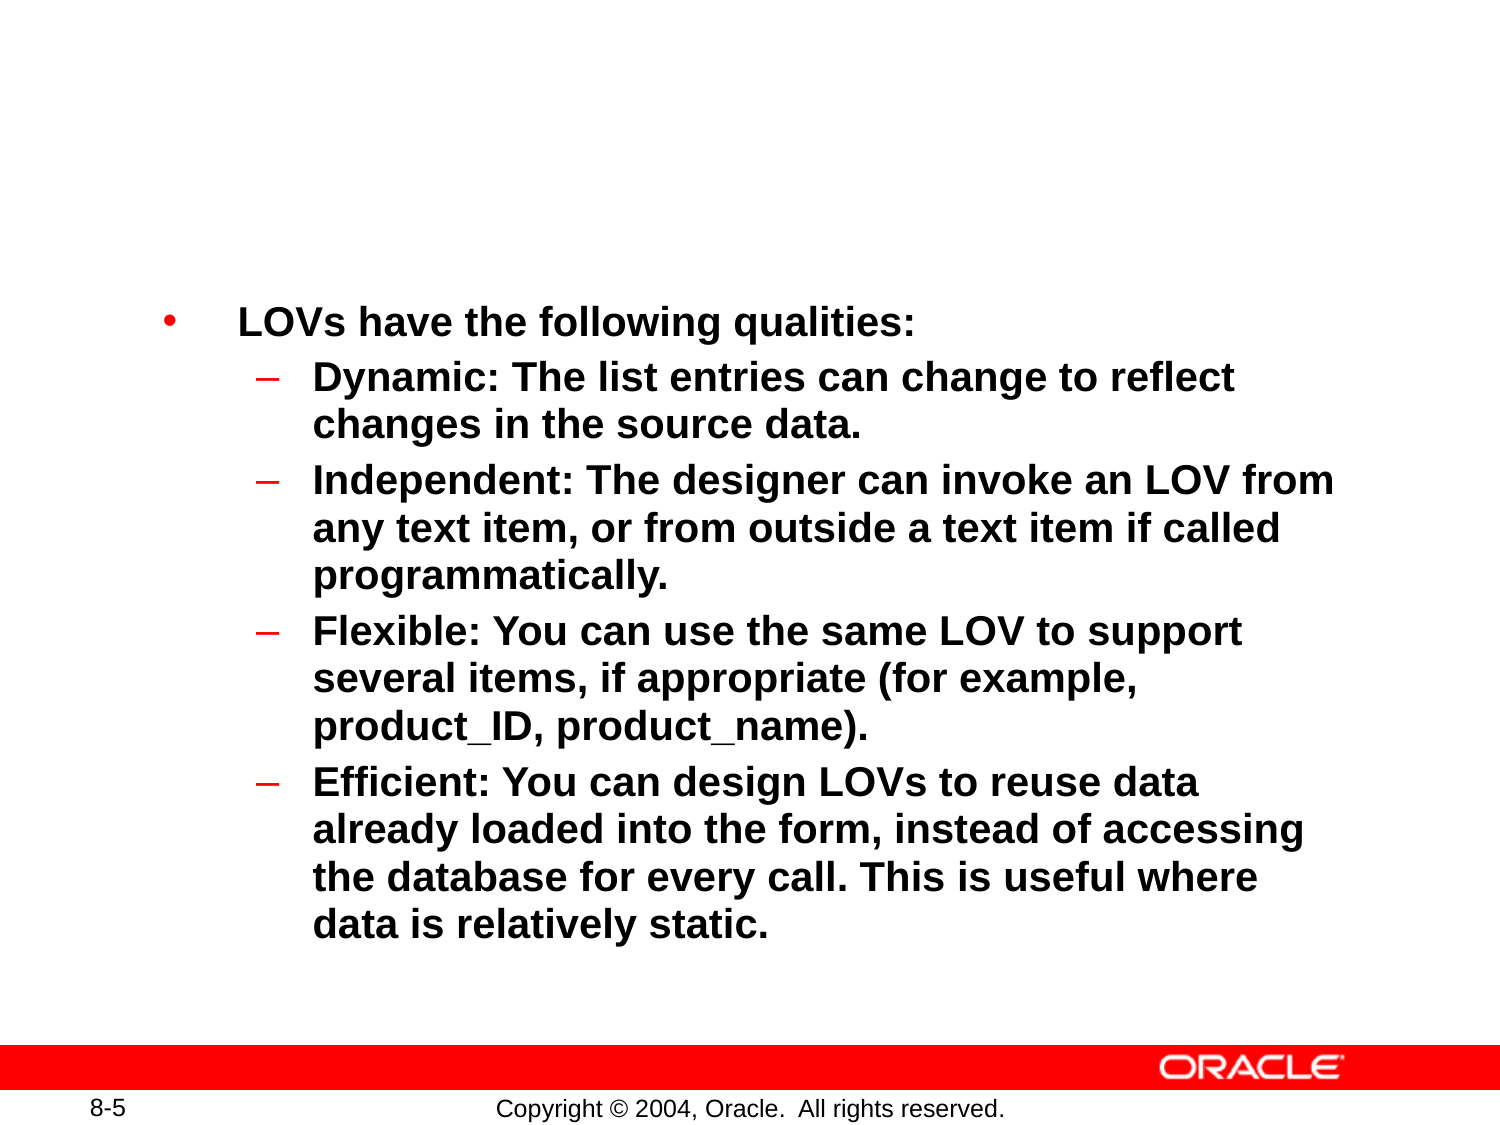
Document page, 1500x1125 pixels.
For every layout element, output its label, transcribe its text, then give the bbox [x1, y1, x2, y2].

list LOVs have the following qualities: Dynamic: The list entries can change to reflect changes in the source data. Independent: The designer can invoke an LOV from any text item, or from outside a text item if called programmatically. Flexible: You can use the same LOV to support several items, if appropriate (for example, product_ID, product_name). Efficient: You can design LOVs to reuse data already loaded into the form, instead of accessing the database for every call. This is useful where data is relatively static. [141, 297, 1351, 1025]
